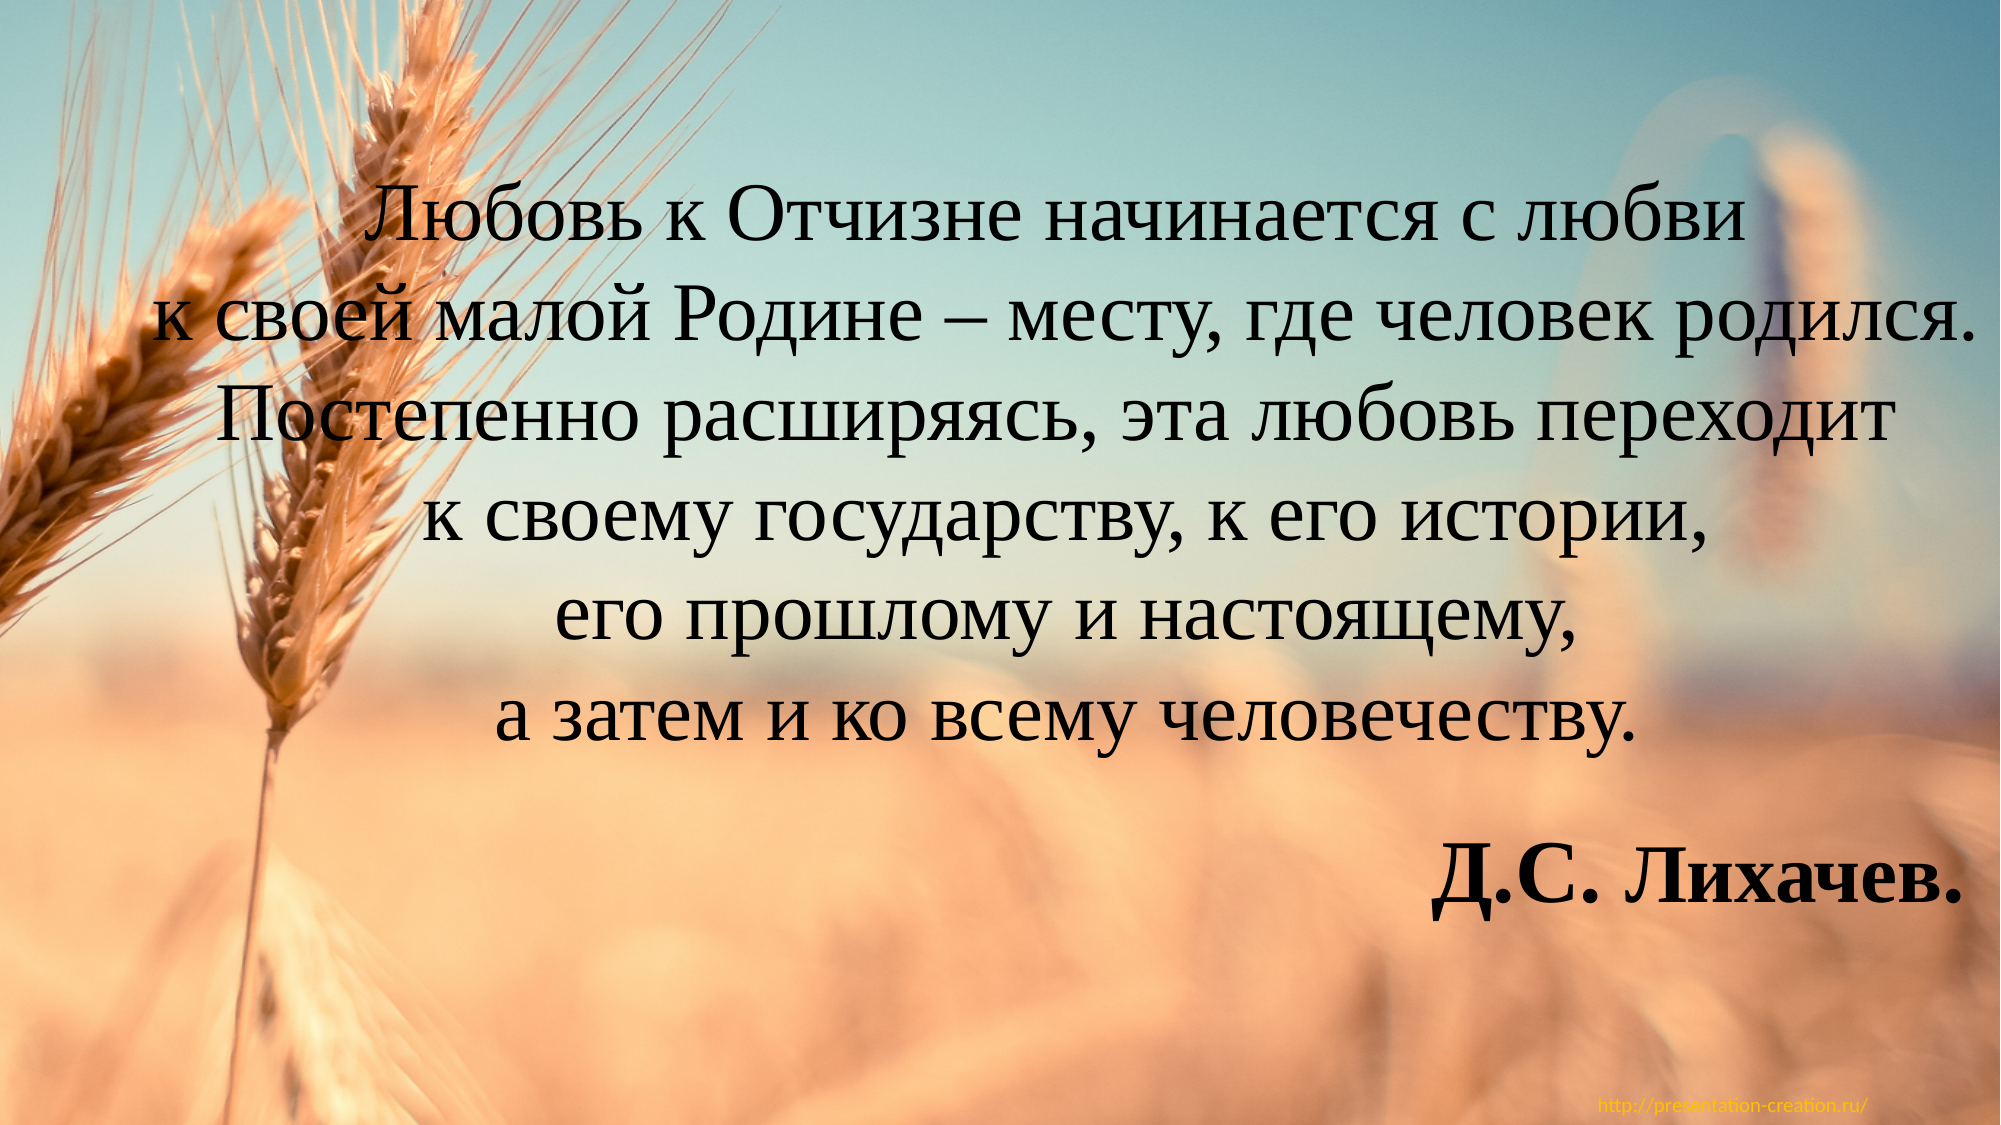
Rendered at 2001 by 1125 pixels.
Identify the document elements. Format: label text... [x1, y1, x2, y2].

list Д.С. Лихачев. [1344, 805, 1981, 964]
picture [0, 0, 2000, 1125]
title Любовь к Отчизне начинается с любви к своей малой Родине – месту, где человек родился. Постепенно расширяясь, эта любовь переходит к своему государству, к его истории, его прошлому и настоящему, а затем и ко всему человечеству. [134, 108, 2000, 806]
